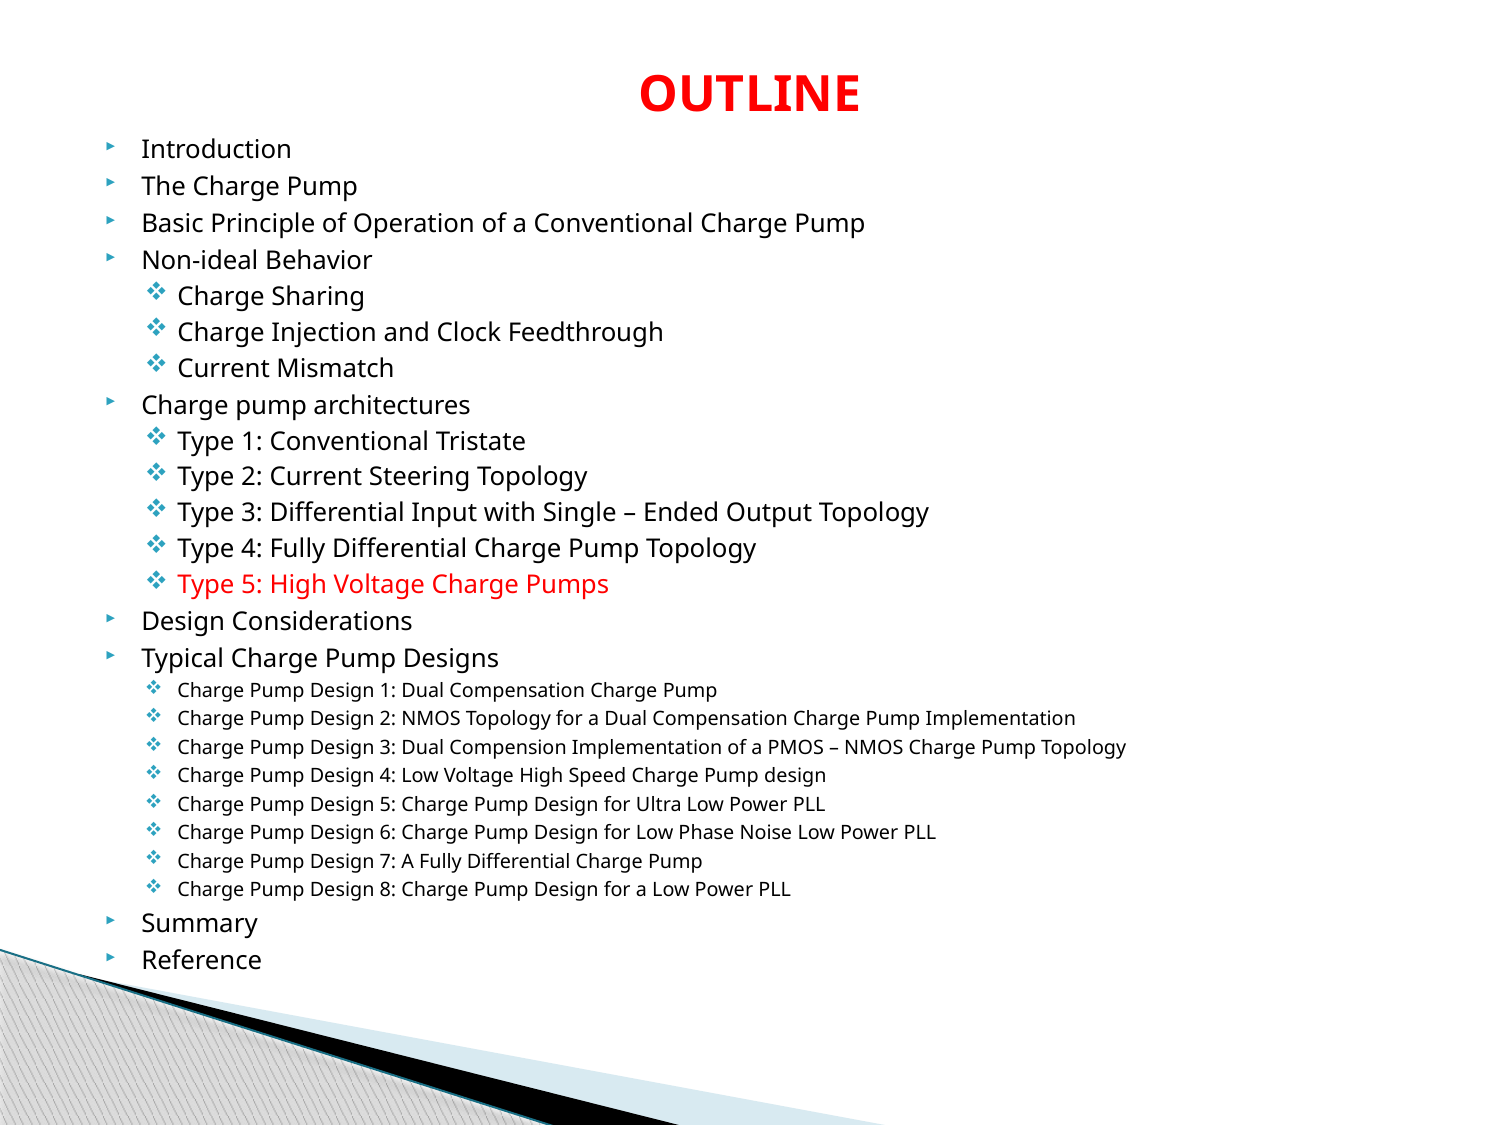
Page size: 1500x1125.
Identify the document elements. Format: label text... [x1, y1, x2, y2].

title OUTLINE [75, 45, 1425, 138]
list Introduction The Charge Pump Basic Principle of Operation of a Conventional Charge Pump Non-ideal Behavior Charge Sharing Charge Injection and Clock Feedthrough Current Mismatch Charge pump architectures Type 1: Conventional Tristate Type 2: Current Steering Topology Type 3: Differential Input with Single – Ended Output Topology Type 4: Fully Differential Charge Pump Topology Type 5: High Voltage Charge Pumps Design Considerations Typical Charge Pump Designs Charge Pump Design 1: Dual Compensation Charge Pump Charge Pump Design 2: NMOS Topology for a Dual Compensation Charge Pump Implementation Charge Pump Design 3: Dual Compension Implementation of a PMOS – NMOS Charge Pump Topology Charge Pump Design 4: Low Voltage High Speed Charge Pump design Charge Pump Design 5: Charge Pump Design for Ultra Low Power PLL Charge Pump Design 6: Charge Pump Design for Low Phase Noise Low Power PLL Charge Pump Design 7: A Fully Differential Charge Pump Charge Pump Design 8: Charge Pump Design for a Low Power PLL Summary Reference [75, 138, 1425, 986]
